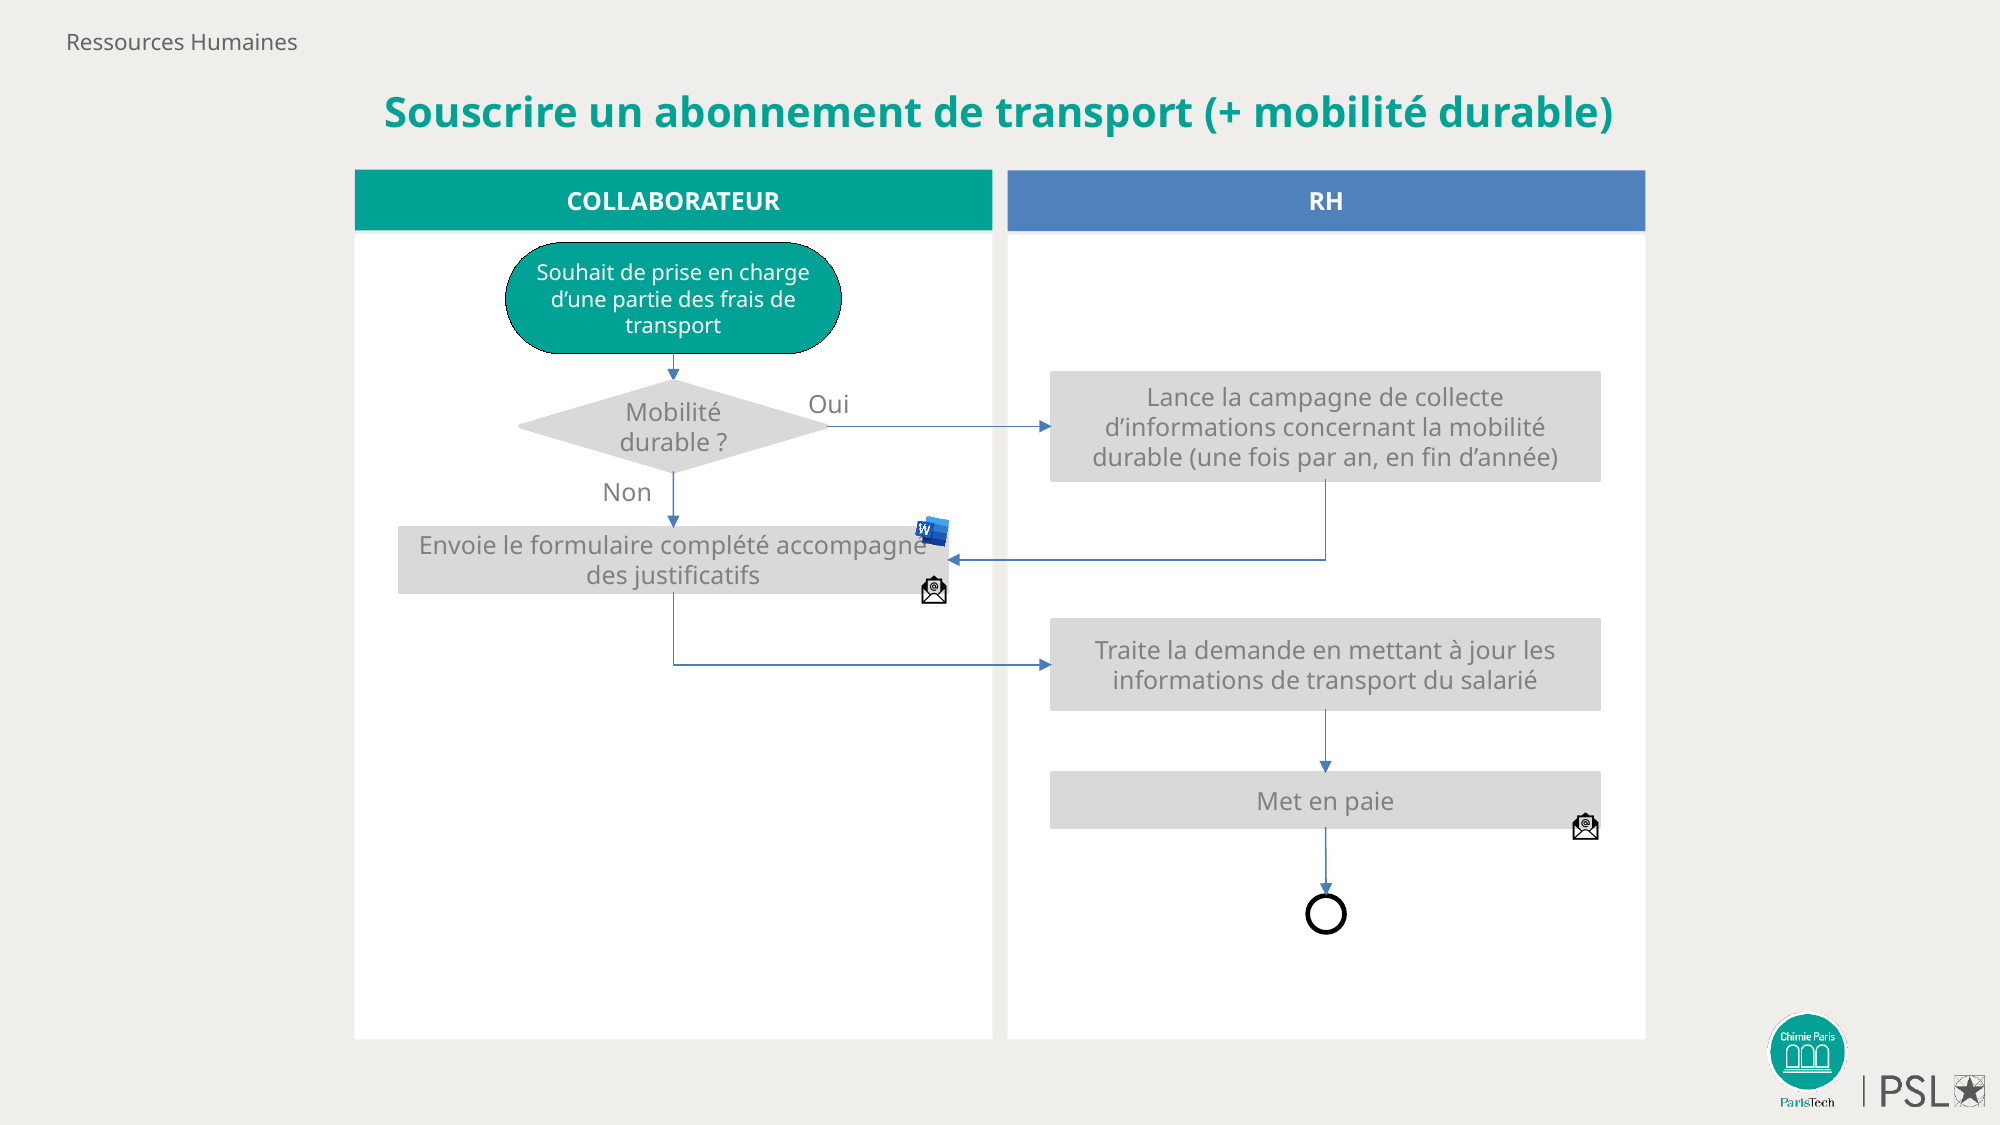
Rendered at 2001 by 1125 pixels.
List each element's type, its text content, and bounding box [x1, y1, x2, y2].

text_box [1095, 330, 1177, 710]
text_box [825, 438, 900, 818]
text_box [1007, 169, 1646, 1040]
picture [1570, 810, 1601, 842]
picture [918, 574, 950, 605]
title Souscrire un abonnement de transport (+ mobilité durable) [149, 75, 1851, 147]
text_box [354, 169, 993, 1040]
picture [915, 514, 947, 546]
list Ressources Humaines [50, 19, 1047, 55]
picture [1767, 1011, 1985, 1107]
